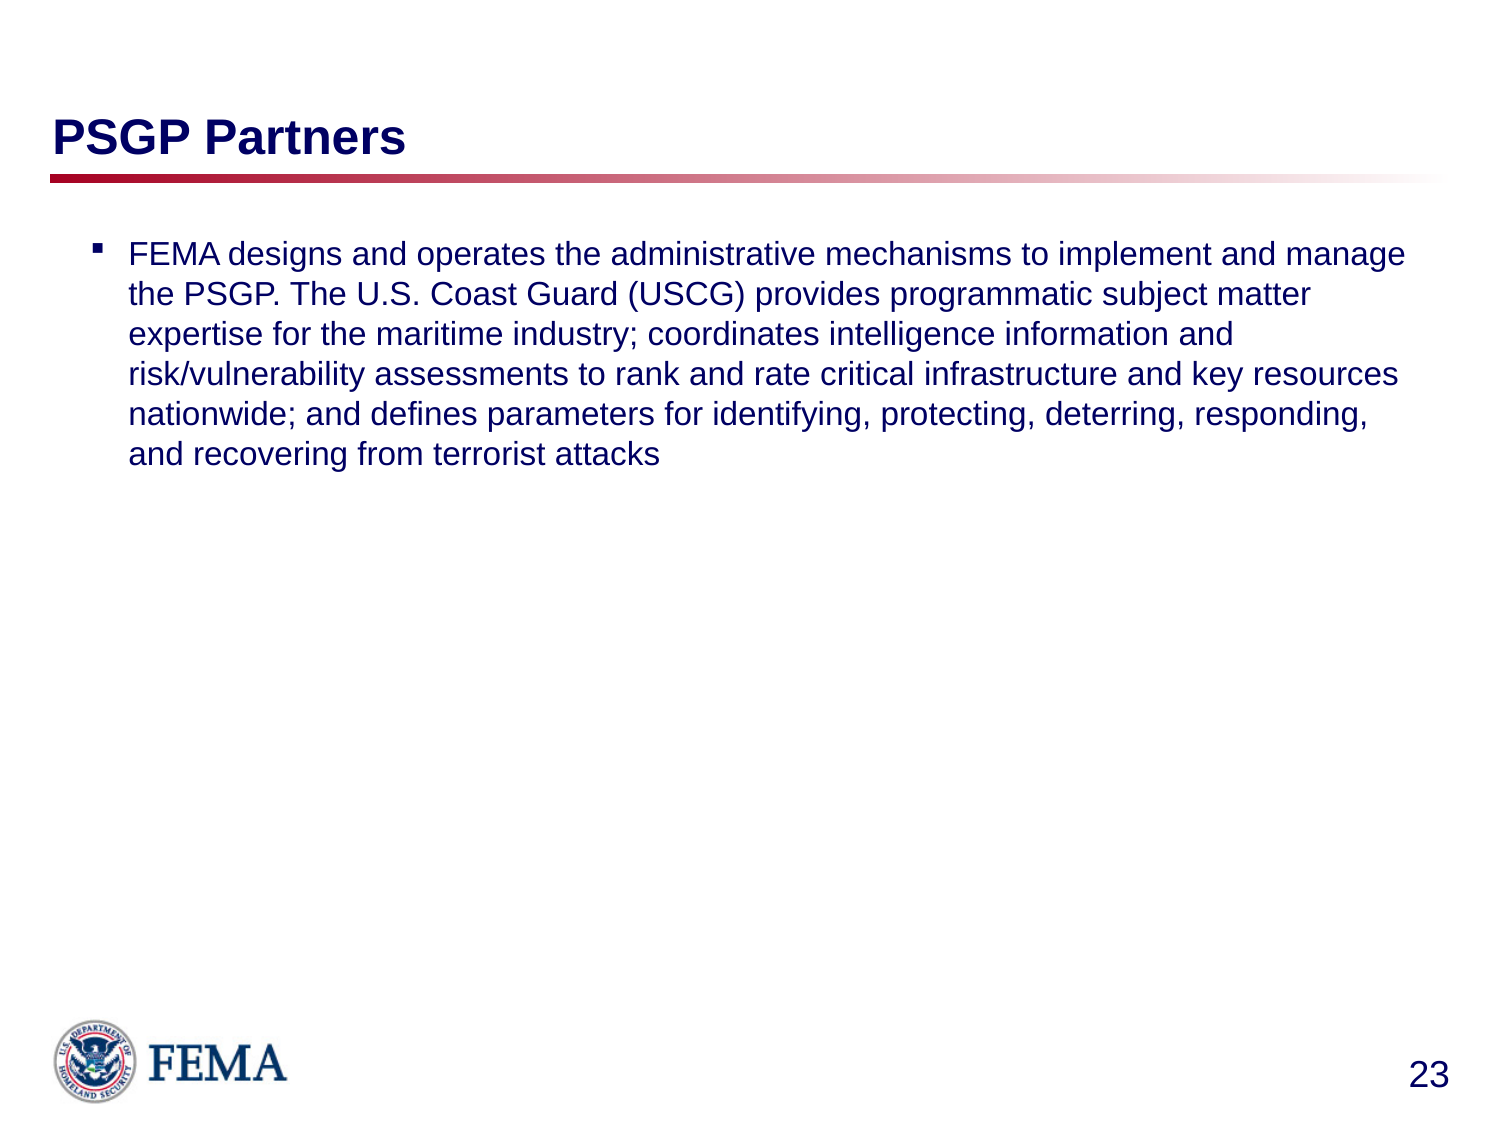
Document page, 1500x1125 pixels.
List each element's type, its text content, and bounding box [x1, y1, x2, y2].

picture [51, 1017, 290, 1106]
slide_number 23 [1099, 1024, 1451, 1103]
list FEMA designs and operates the administrative mechanisms to implement and manage the PSGP. The U.S. Coast Guard (USCG) provides programmatic subject matter expertise for the maritime industry; coordinates intelligence information and risk/vulnerability assessments to rank and rate critical infrastructure and key resources nationwide; and defines parameters for identifying, protecting, deterring, responding, and recovering from terrorist attacks [74, 224, 1426, 968]
title PSGP Partners [36, 0, 1435, 173]
